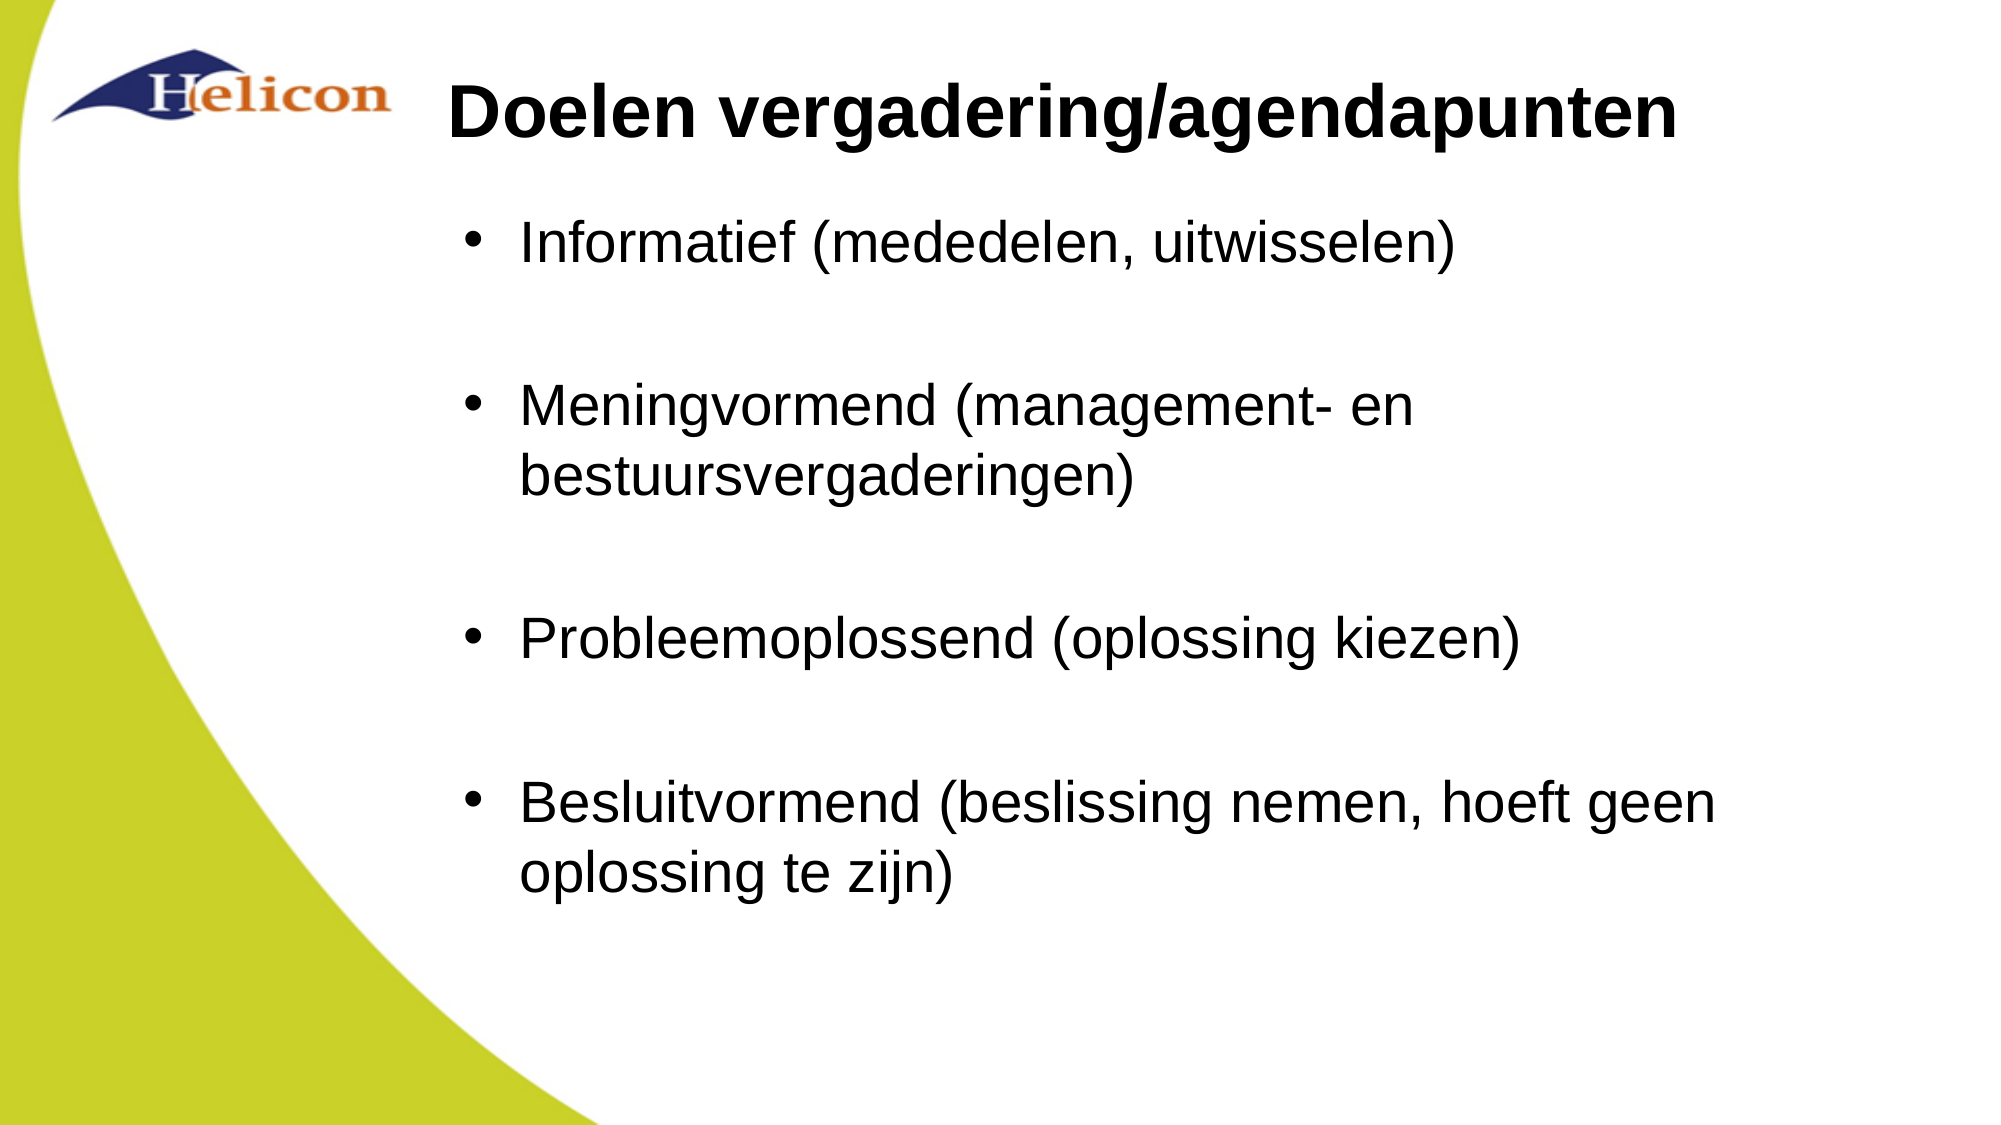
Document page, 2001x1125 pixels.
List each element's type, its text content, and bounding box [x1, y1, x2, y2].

picture [0, 0, 2000, 1125]
title Doelen vergadering/agendapunten [432, 54, 1887, 161]
list Informatief (mededelen, uitwisselen) Meningvormend (management- en bestuursvergaderingen) Probleemoplossend (oplossing kiezen) Besluitvormend (beslissing nemen, hoeft geen oplossing te zijn) [448, 196, 1900, 1005]
